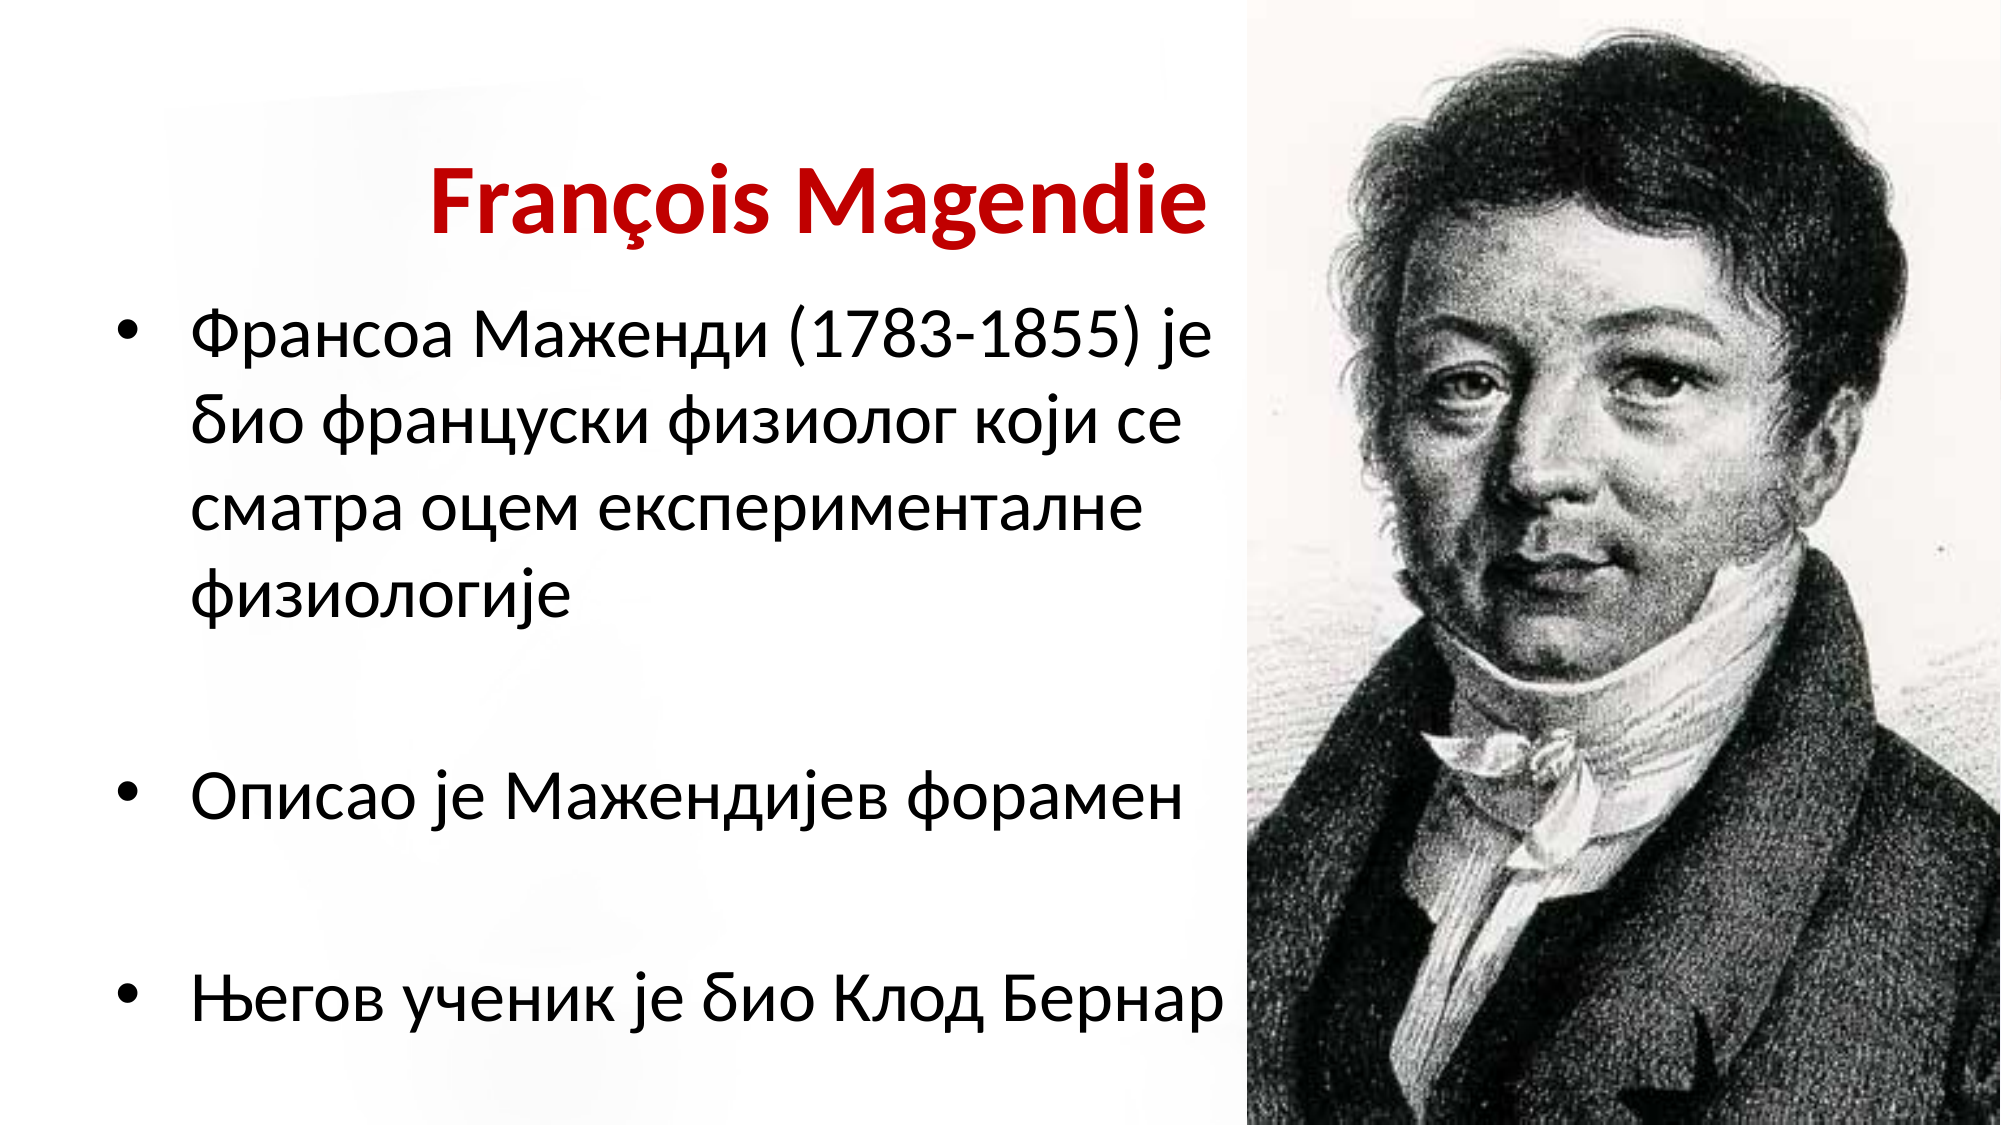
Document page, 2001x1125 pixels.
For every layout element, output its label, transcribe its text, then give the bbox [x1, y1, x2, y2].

title François Magendie [99, 110, 1242, 278]
list Франсоа Маженди (1783-1855) је био француски физиолог који се сматра оцем експерименталне физиологије Описао је Мажендијев форамен Његов ученик је био Клод Бернар [100, 277, 1242, 1068]
picture [0, 0, 2001, 1125]
